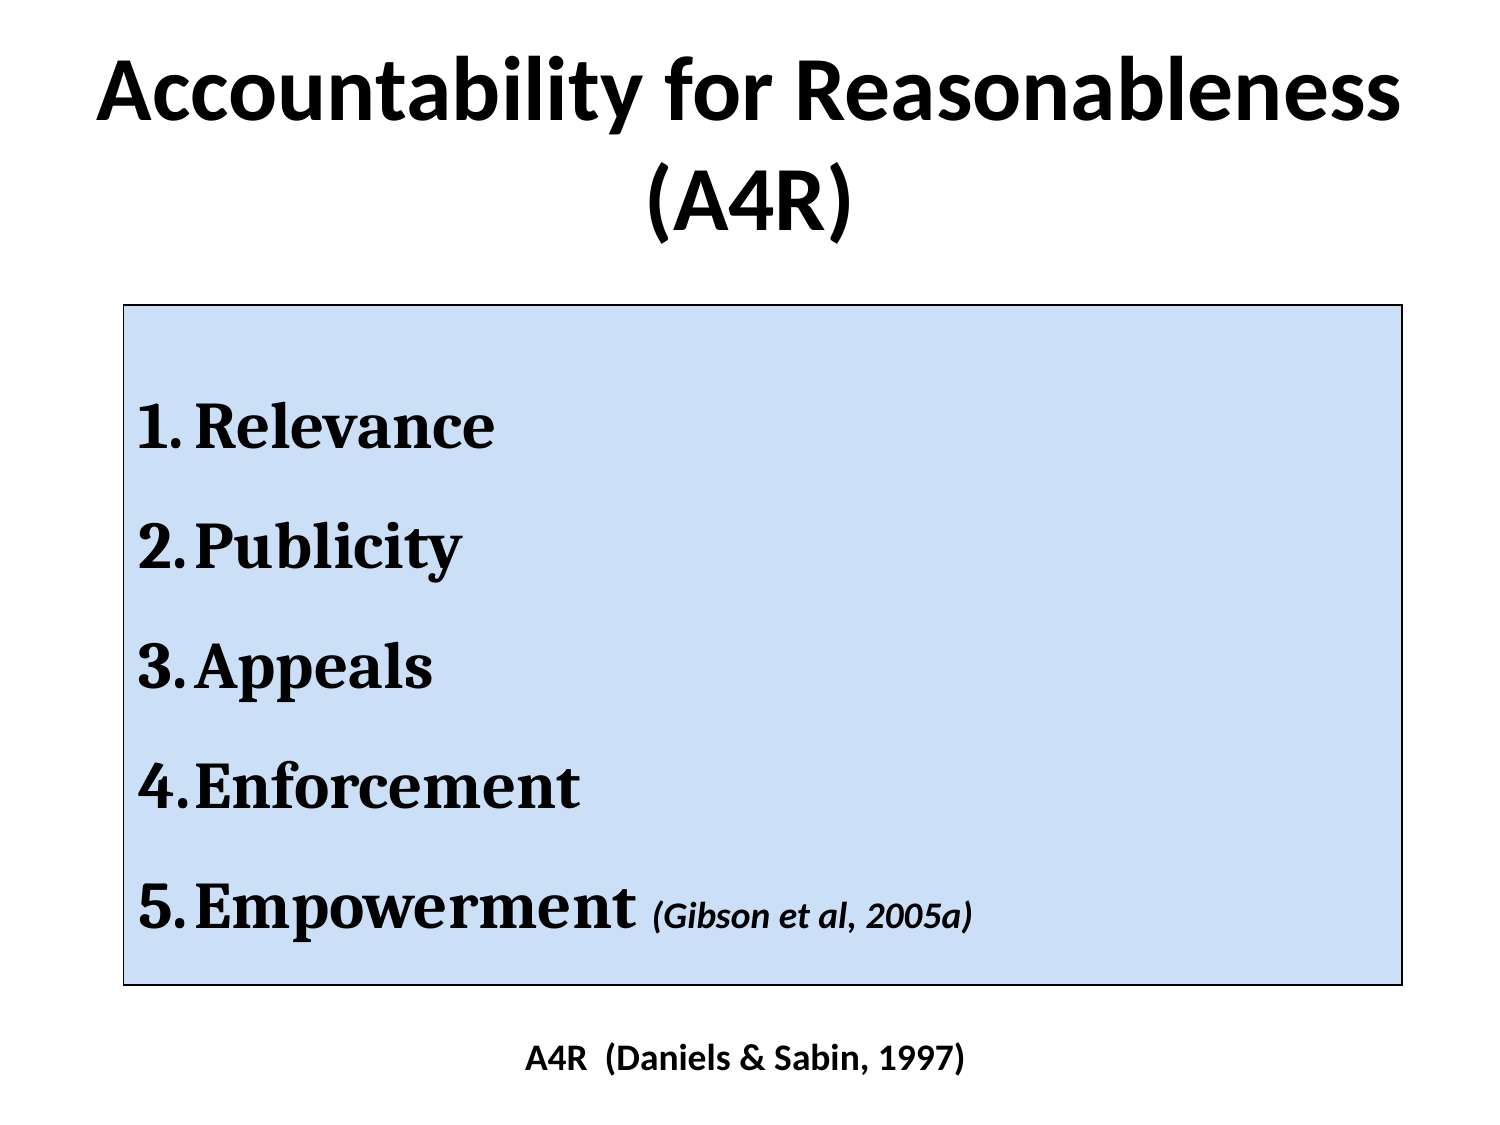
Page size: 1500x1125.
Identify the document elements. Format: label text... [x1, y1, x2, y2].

text_box A4R (Daniels & Sabin, 1997) [510, 1025, 990, 1086]
text_box Relevance Publicity Appeals Enforcement Empowerment (Gibson et al, 2005a) [123, 304, 1403, 985]
title Accountability for Reasonableness (A4R) [75, 45, 1425, 233]
